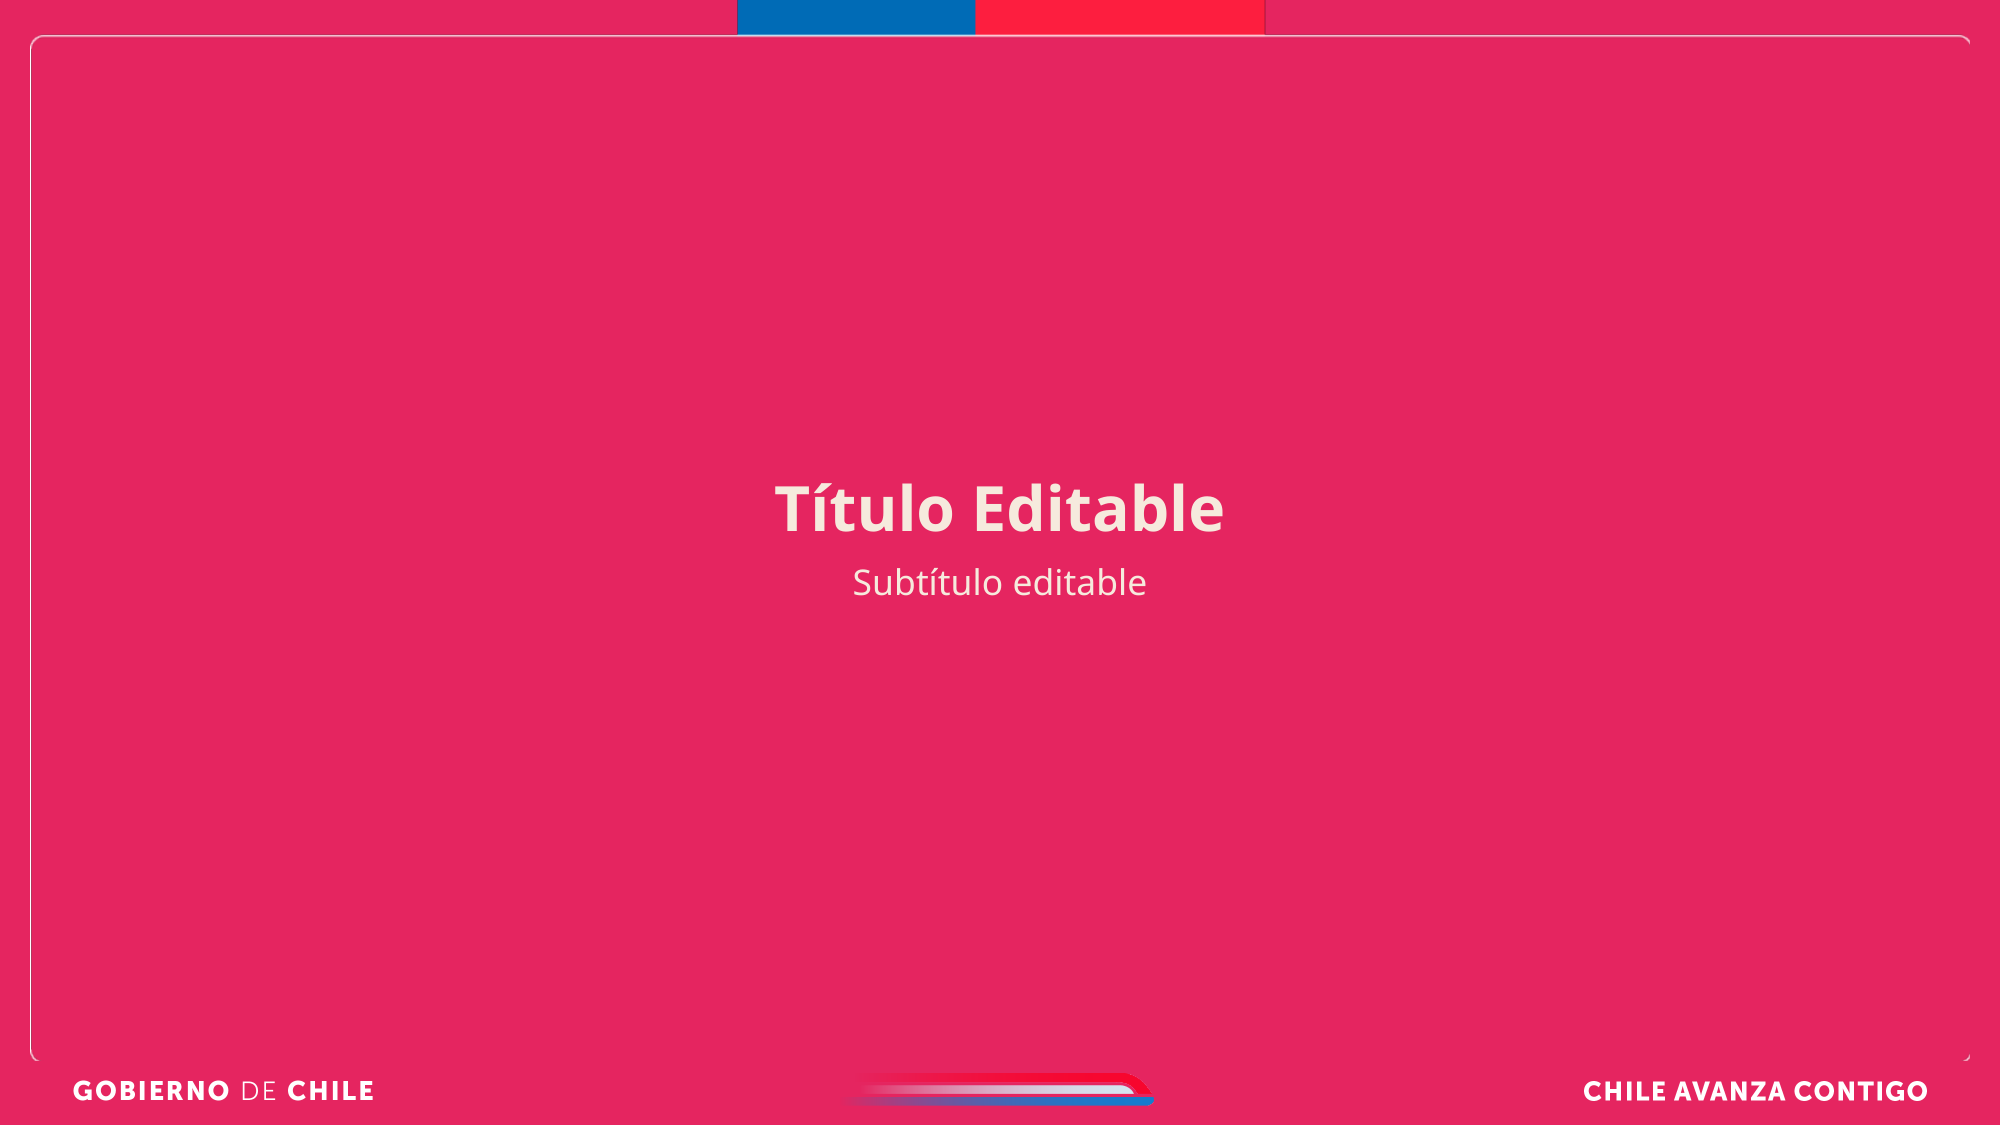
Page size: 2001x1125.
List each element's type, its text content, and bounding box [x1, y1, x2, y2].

text_box Título Editable [575, 461, 1424, 552]
picture [69, 1073, 1931, 1112]
text_box Subtítulo editable [837, 552, 1163, 610]
